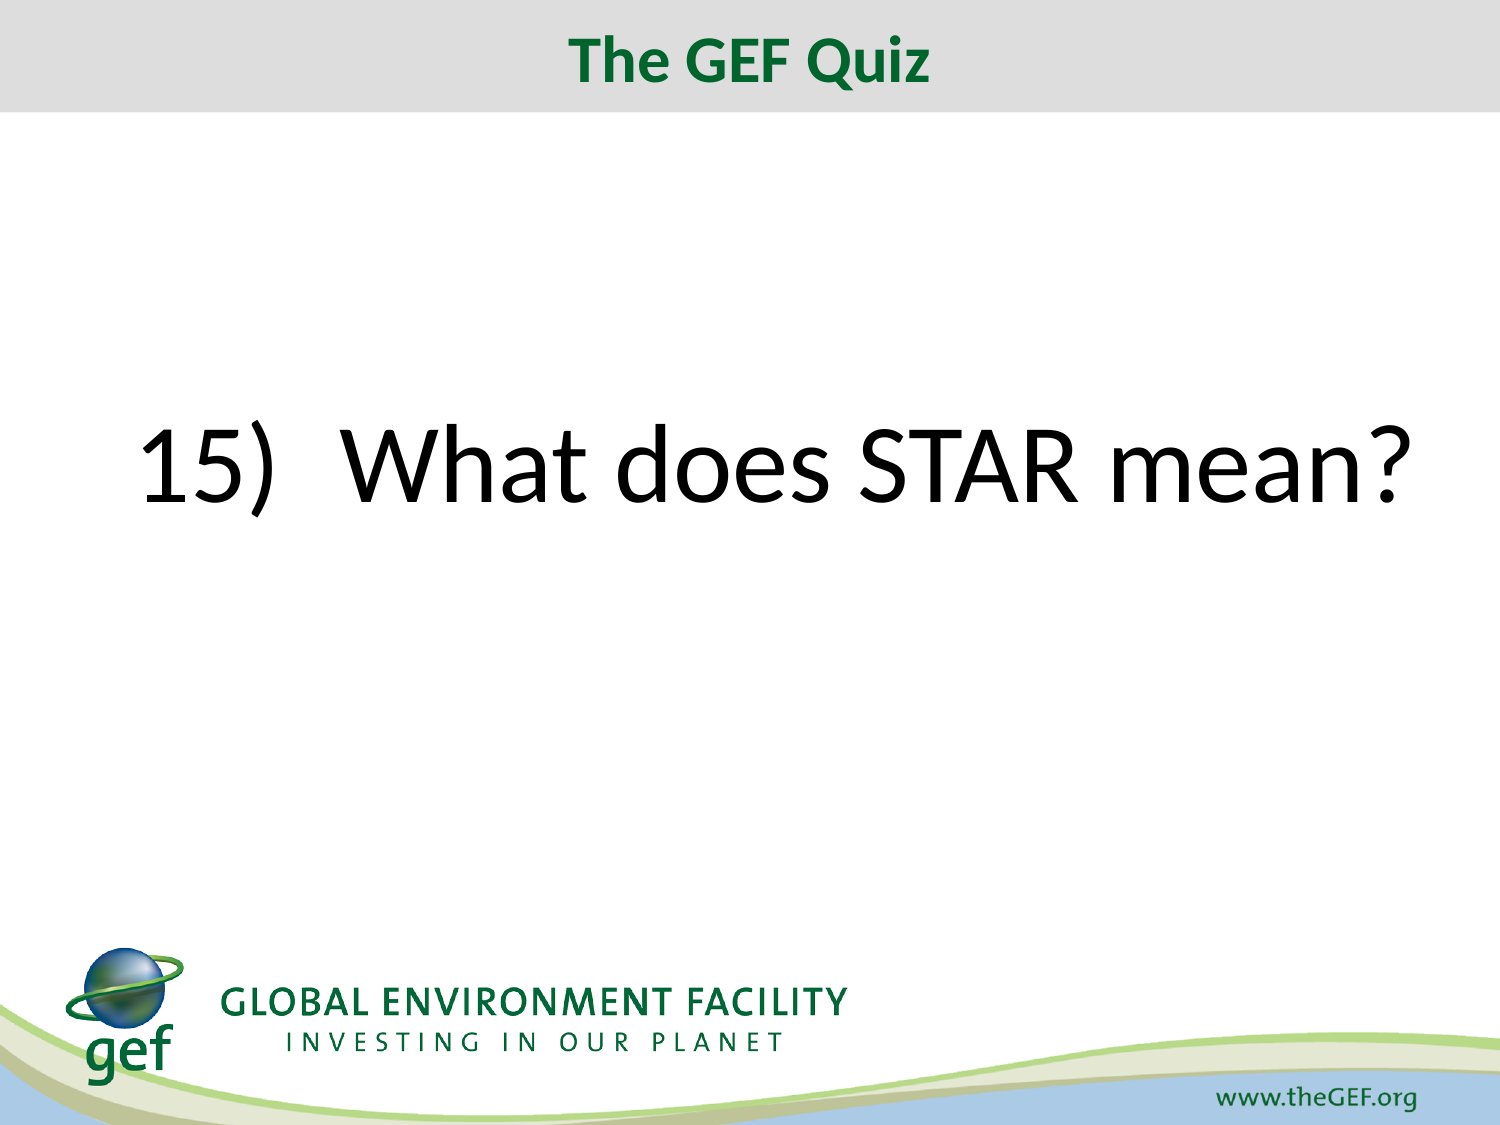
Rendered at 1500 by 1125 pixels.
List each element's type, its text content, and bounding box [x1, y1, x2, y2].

text_box The GEF Quiz [0, 0, 1500, 113]
picture [0, 920, 1500, 1125]
title 15) What does STAR mean? [100, 148, 1451, 847]
